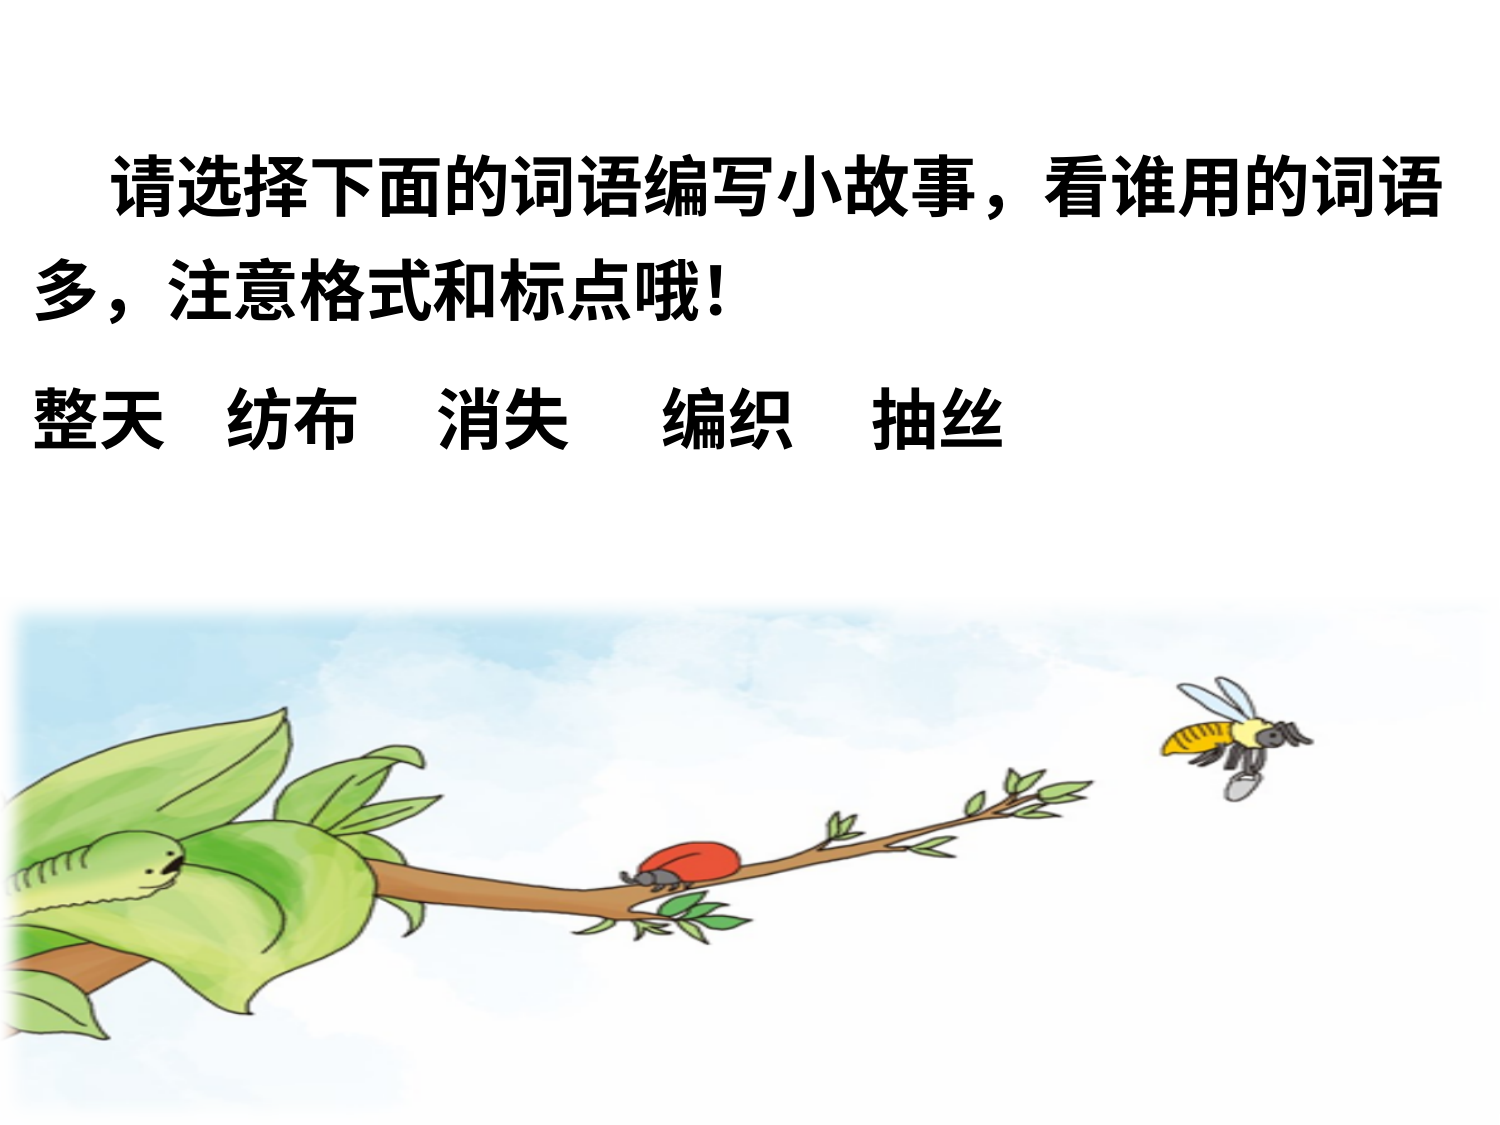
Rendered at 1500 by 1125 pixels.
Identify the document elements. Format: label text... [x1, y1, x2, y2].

text_box 请选择下面的词语编写小故事，看谁用的词语多，注意格式和标点哦！ 整天 纺布 消失 编织 抽丝 [17, 113, 1477, 466]
picture [0, 597, 1500, 1125]
